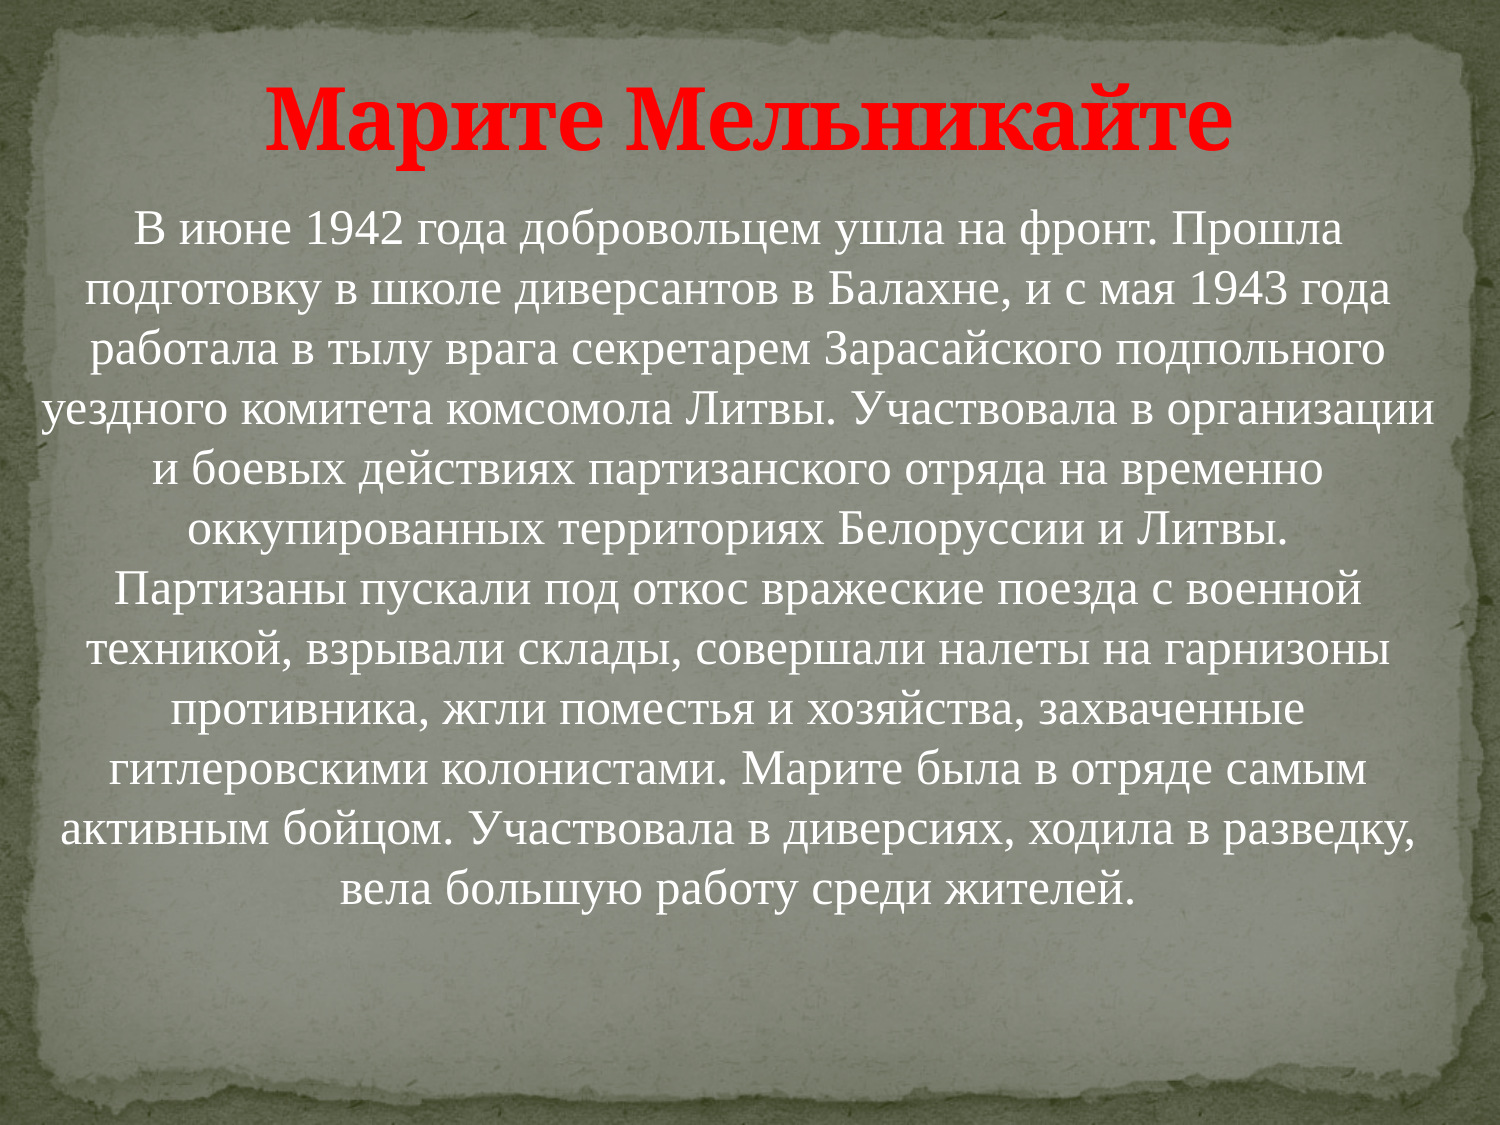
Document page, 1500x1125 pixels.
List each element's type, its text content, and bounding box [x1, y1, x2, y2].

text_box В июне 1942 года добровольцем ушла на фронт. Прошла подготовку в школе диверсантов в Балахне, и с мая 1943 года работала в тылу врага секретарем Зарасайского подпольного уездного комитета комсомола Литвы. Участвовала в организации и боевых действиях партизанского отряда на временно оккупированных территориях Белоруссии и Литвы. Партизаны пускали под откос вражеские поезда с военной техникой, взрывали склады, совершали налеты на гарнизоны противника, жгли поместья и хозяйства, захваченные гитлеровскими колонистами. Марите была в отряде самым активным бойцом. Участвовала в диверсиях, ходила в разведку, вела большую работу среди жителей. [23, 187, 1454, 923]
title Марите Мельникайте [0, 0, 1500, 176]
